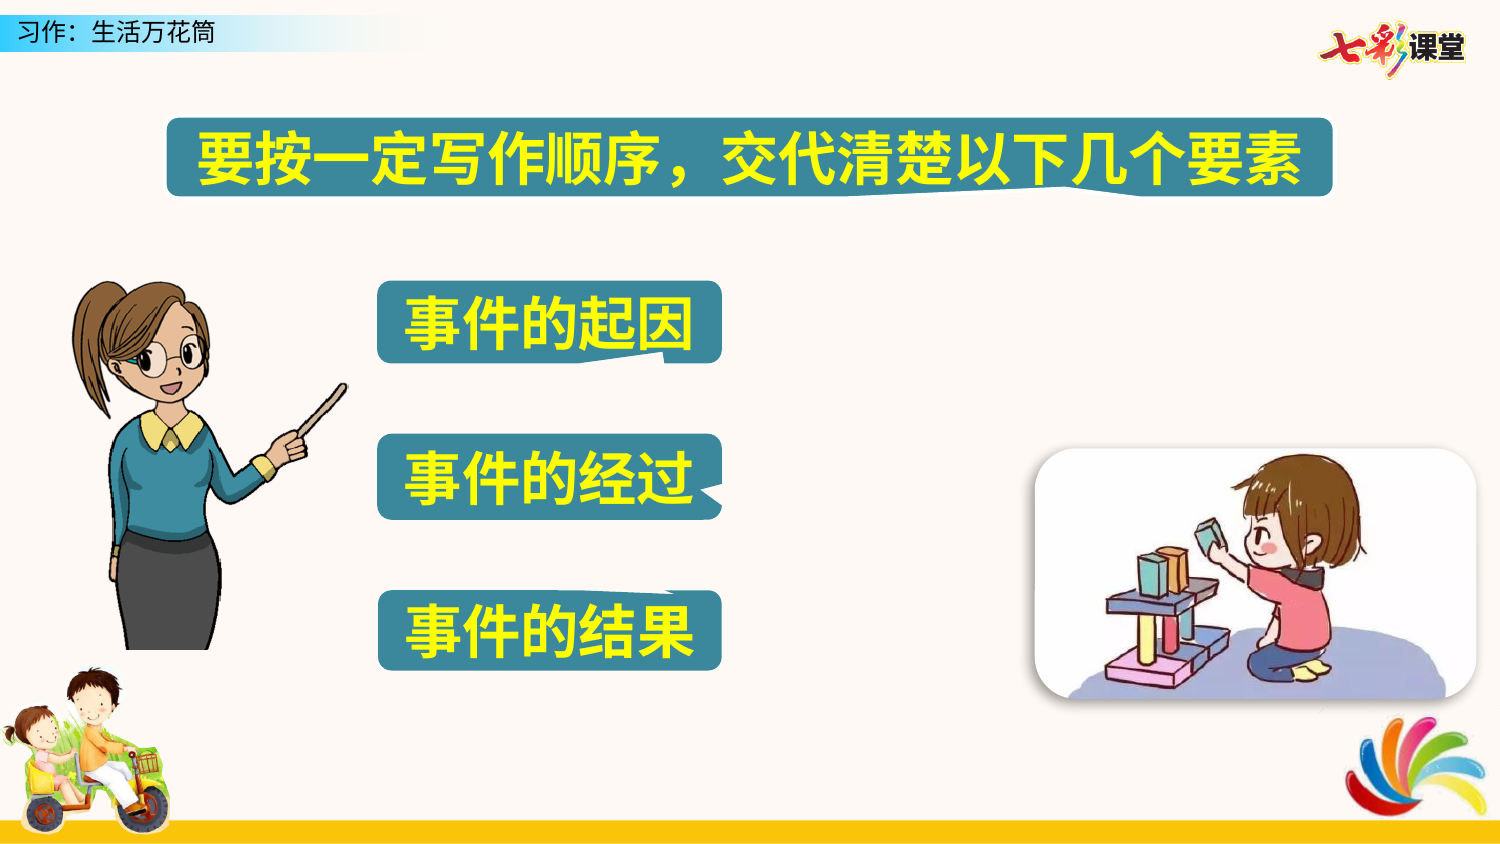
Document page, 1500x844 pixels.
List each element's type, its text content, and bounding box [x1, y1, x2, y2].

picture [1316, 705, 1500, 821]
text_box 事件的结果 [375, 588, 724, 673]
text_box 要按一定写作顺序，交代清楚以下几个要素 [162, 113, 1337, 201]
picture [1034, 448, 1477, 700]
picture [70, 280, 350, 650]
picture [0, 665, 170, 835]
picture [1316, 20, 1468, 80]
text_box 事件的经过 [375, 431, 724, 522]
text_box 事件的起因 [375, 278, 724, 366]
